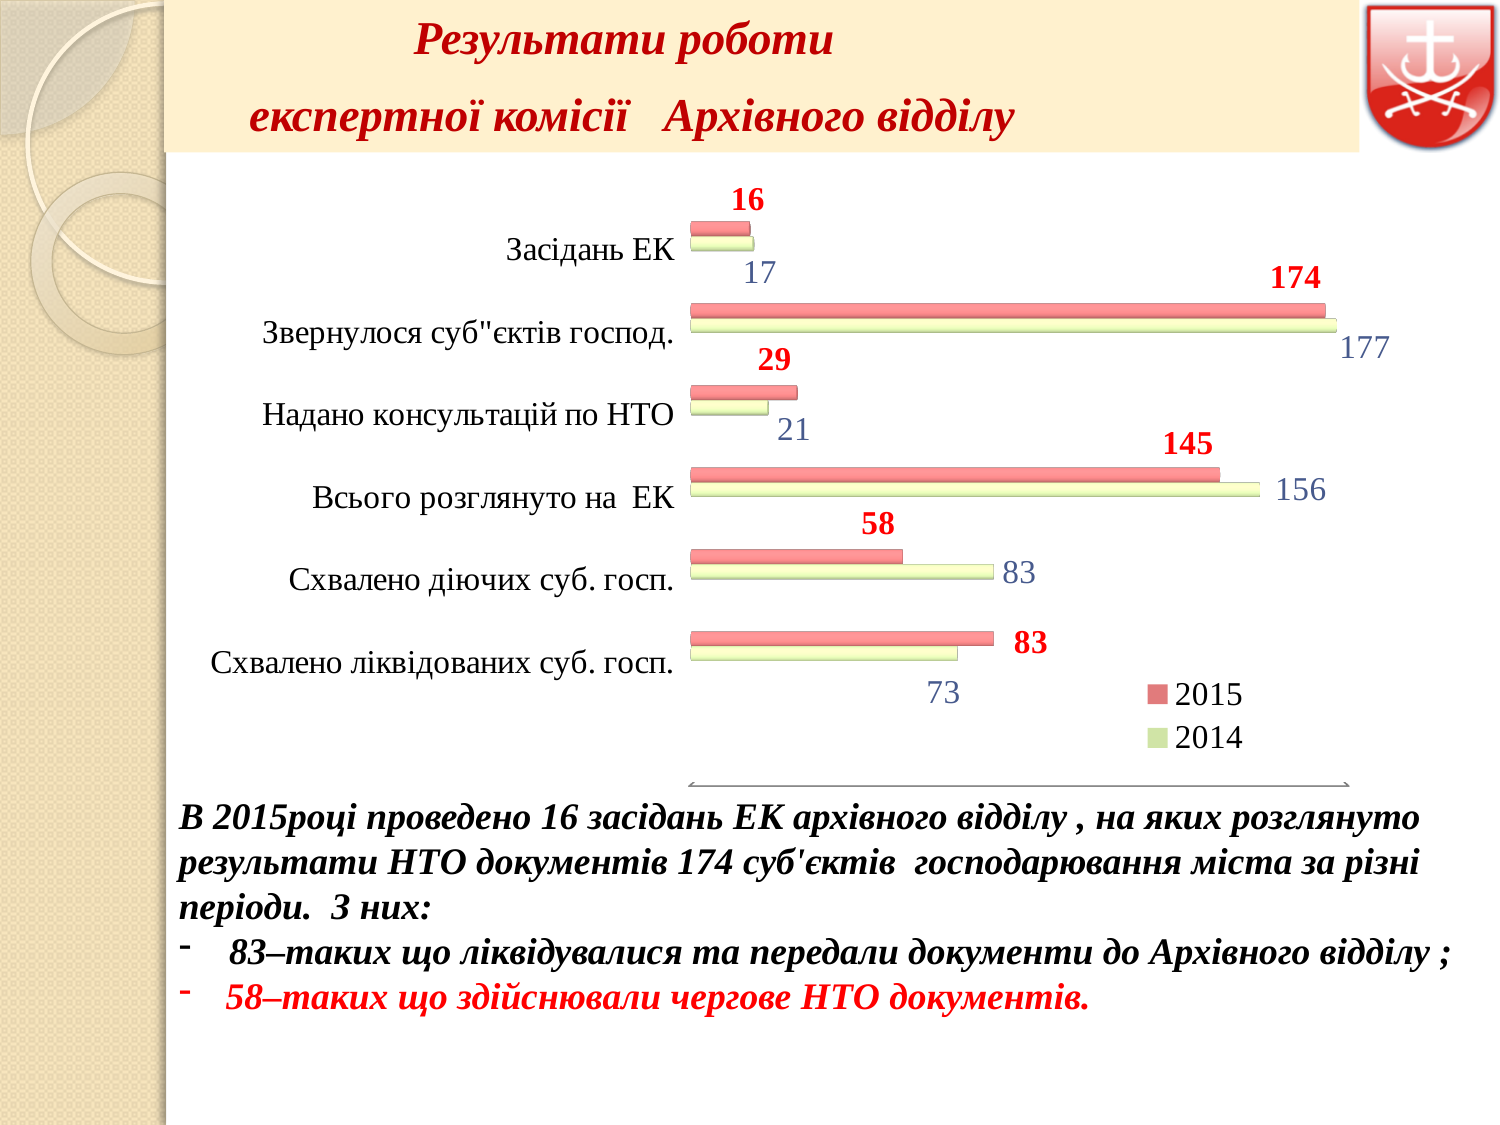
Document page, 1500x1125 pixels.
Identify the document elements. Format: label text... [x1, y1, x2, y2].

text_box В 2015році проведено 16 засідань ЕК архівного відділу , на яких розглянуто результати НТО документів 174 суб'єктів господарювання міста за різні періоди. З них: 83–таких що ліквідувалися та передали документи до Архівного відділу ; 58–таких що здійснювали чергове НТО документів. [163, 798, 1500, 1070]
picture [1359, 0, 1500, 152]
chart [163, 152, 1500, 788]
title Результати роботи експертної комісії Архівного відділу [164, 0, 1355, 149]
